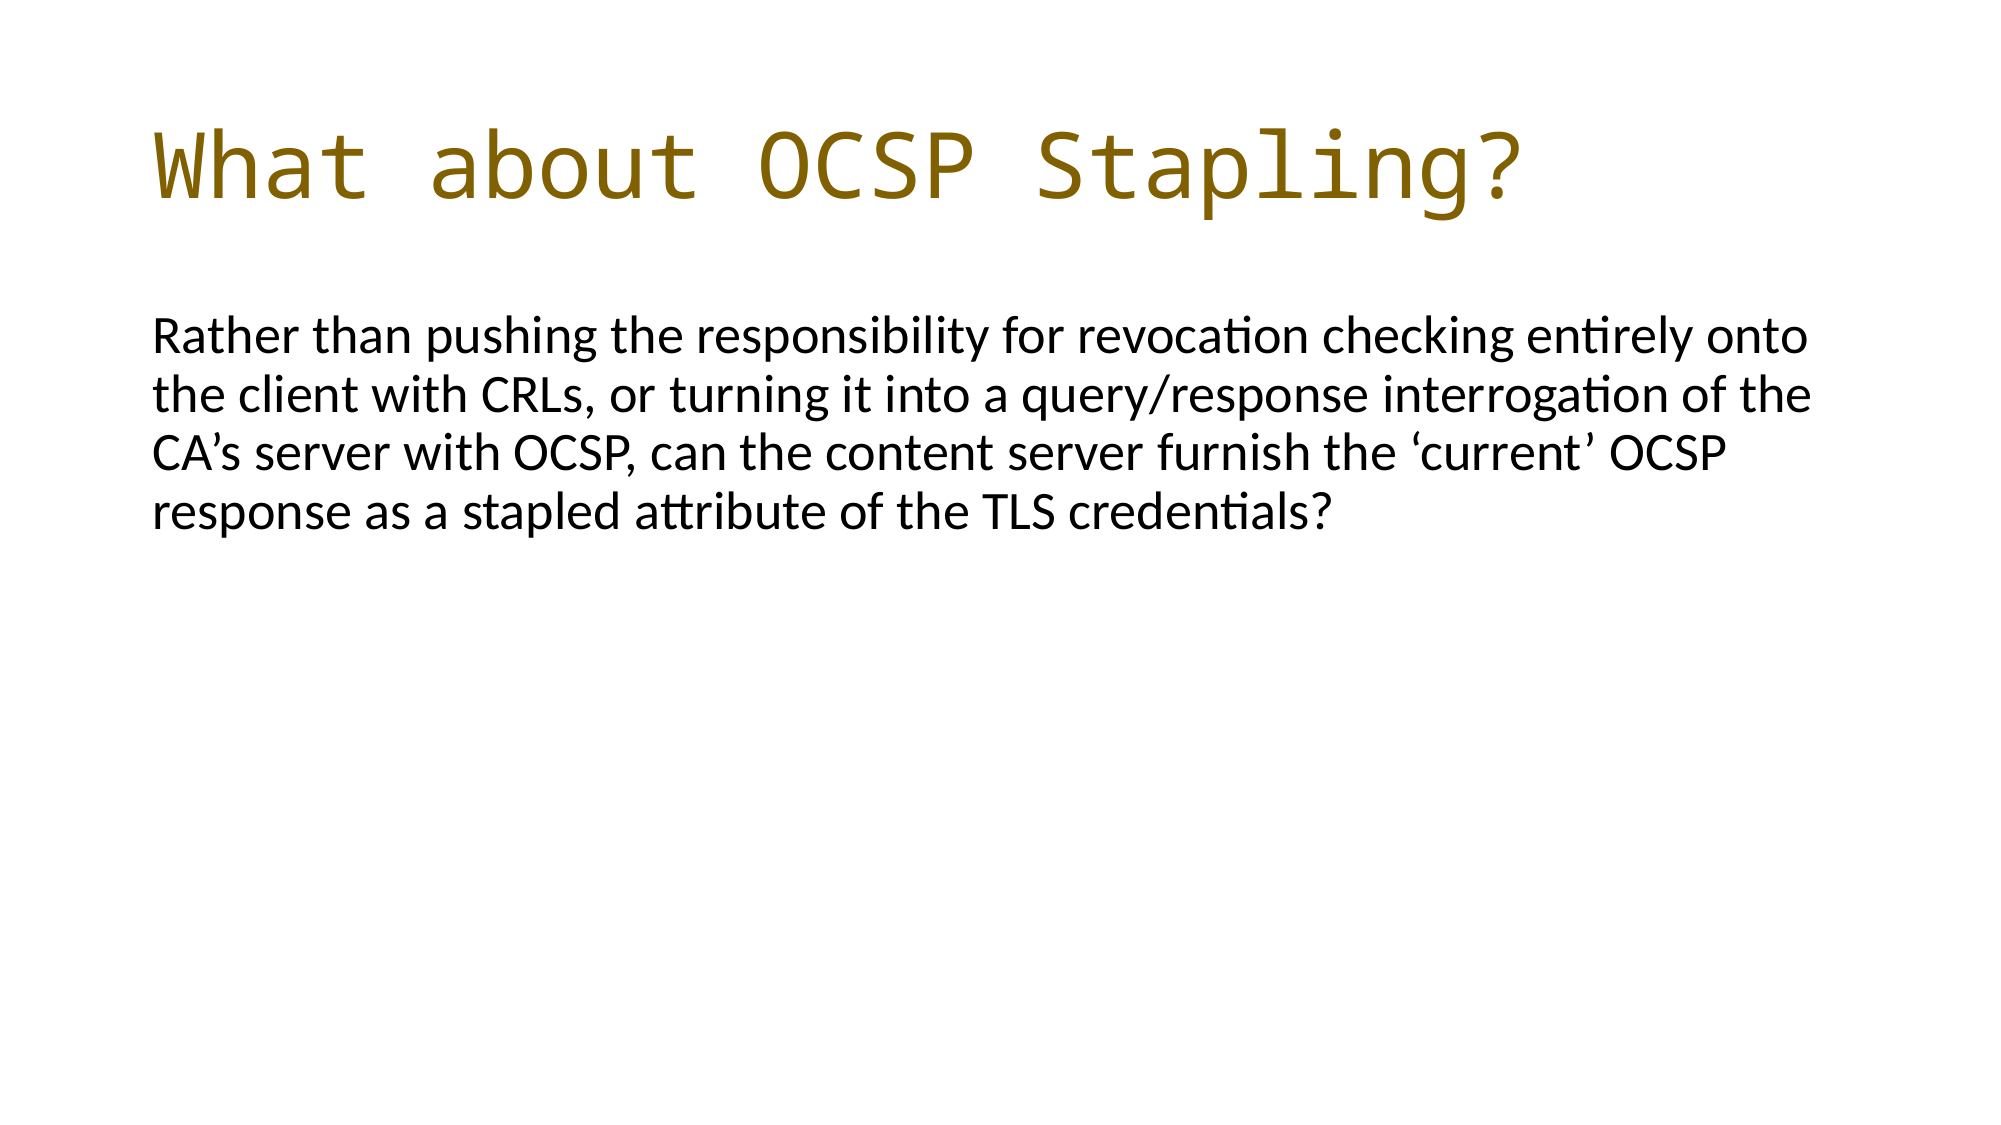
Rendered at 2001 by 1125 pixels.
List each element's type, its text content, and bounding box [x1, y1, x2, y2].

list Rather than pushing the responsibility for revocation checking entirely onto the client with CRLs, or turning it into a query/response interrogation of the CA’s server with OCSP, can the content server furnish the ‘current’ OCSP response as a stapled attribute of the TLS credentials? [137, 299, 1863, 1014]
title What about OCSP Stapling? [137, 59, 1863, 278]
